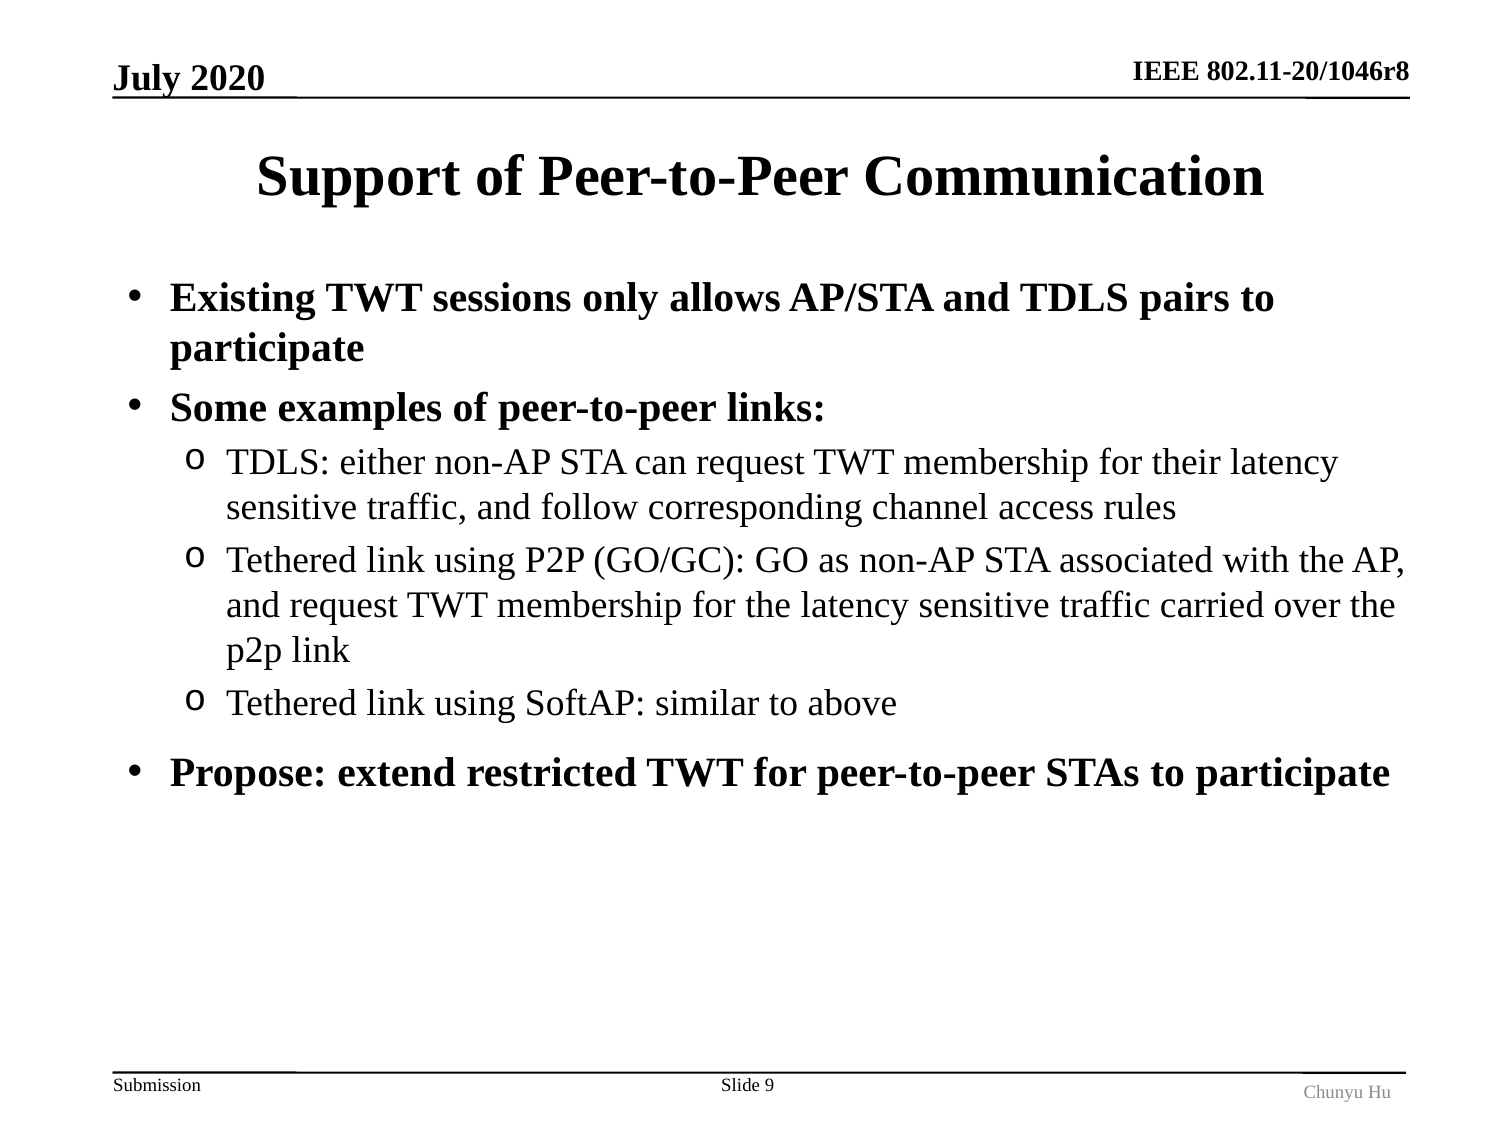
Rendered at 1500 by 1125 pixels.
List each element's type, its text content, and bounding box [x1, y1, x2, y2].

slide_number Slide 9 [702, 1072, 793, 1111]
footer Chunyu Hu [877, 1072, 1407, 1110]
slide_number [112, 52, 563, 90]
title Support of Peer-to-Peer Communication [112, 97, 1411, 248]
list Existing TWT sessions only allows AP/STA and TDLS pairs to participate Some examples of peer-to-peer links: TDLS: either non-AP STA can request TWT membership for their latency sensitive traffic, and follow corresponding channel access rules Tethered link using P2P (GO/GC): GO as non-AP STA associated with the AP, and request TWT membership for the latency sensitive traffic carried over the p2p link Tethered link using SoftAP: similar to above Propose: extend restricted TWT for peer-to-peer STAs to participate [112, 262, 1438, 1073]
